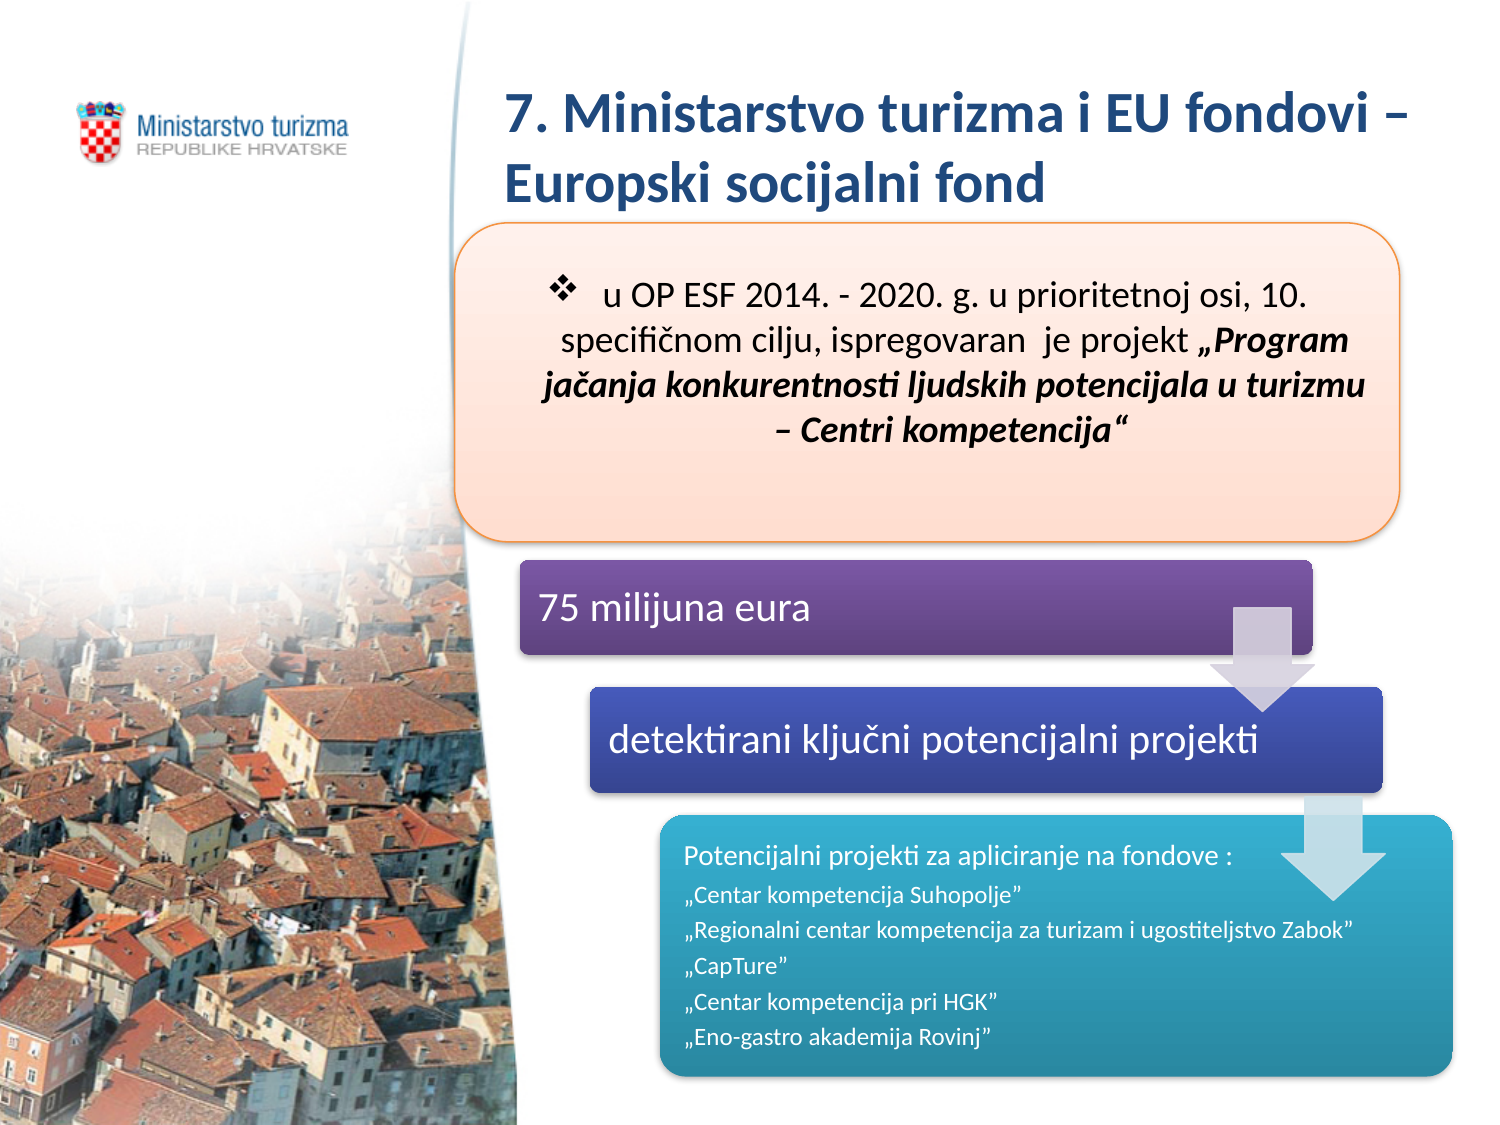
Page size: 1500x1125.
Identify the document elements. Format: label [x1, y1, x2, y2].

picture [0, 0, 1500, 1125]
text_box [519, 550, 1454, 1083]
